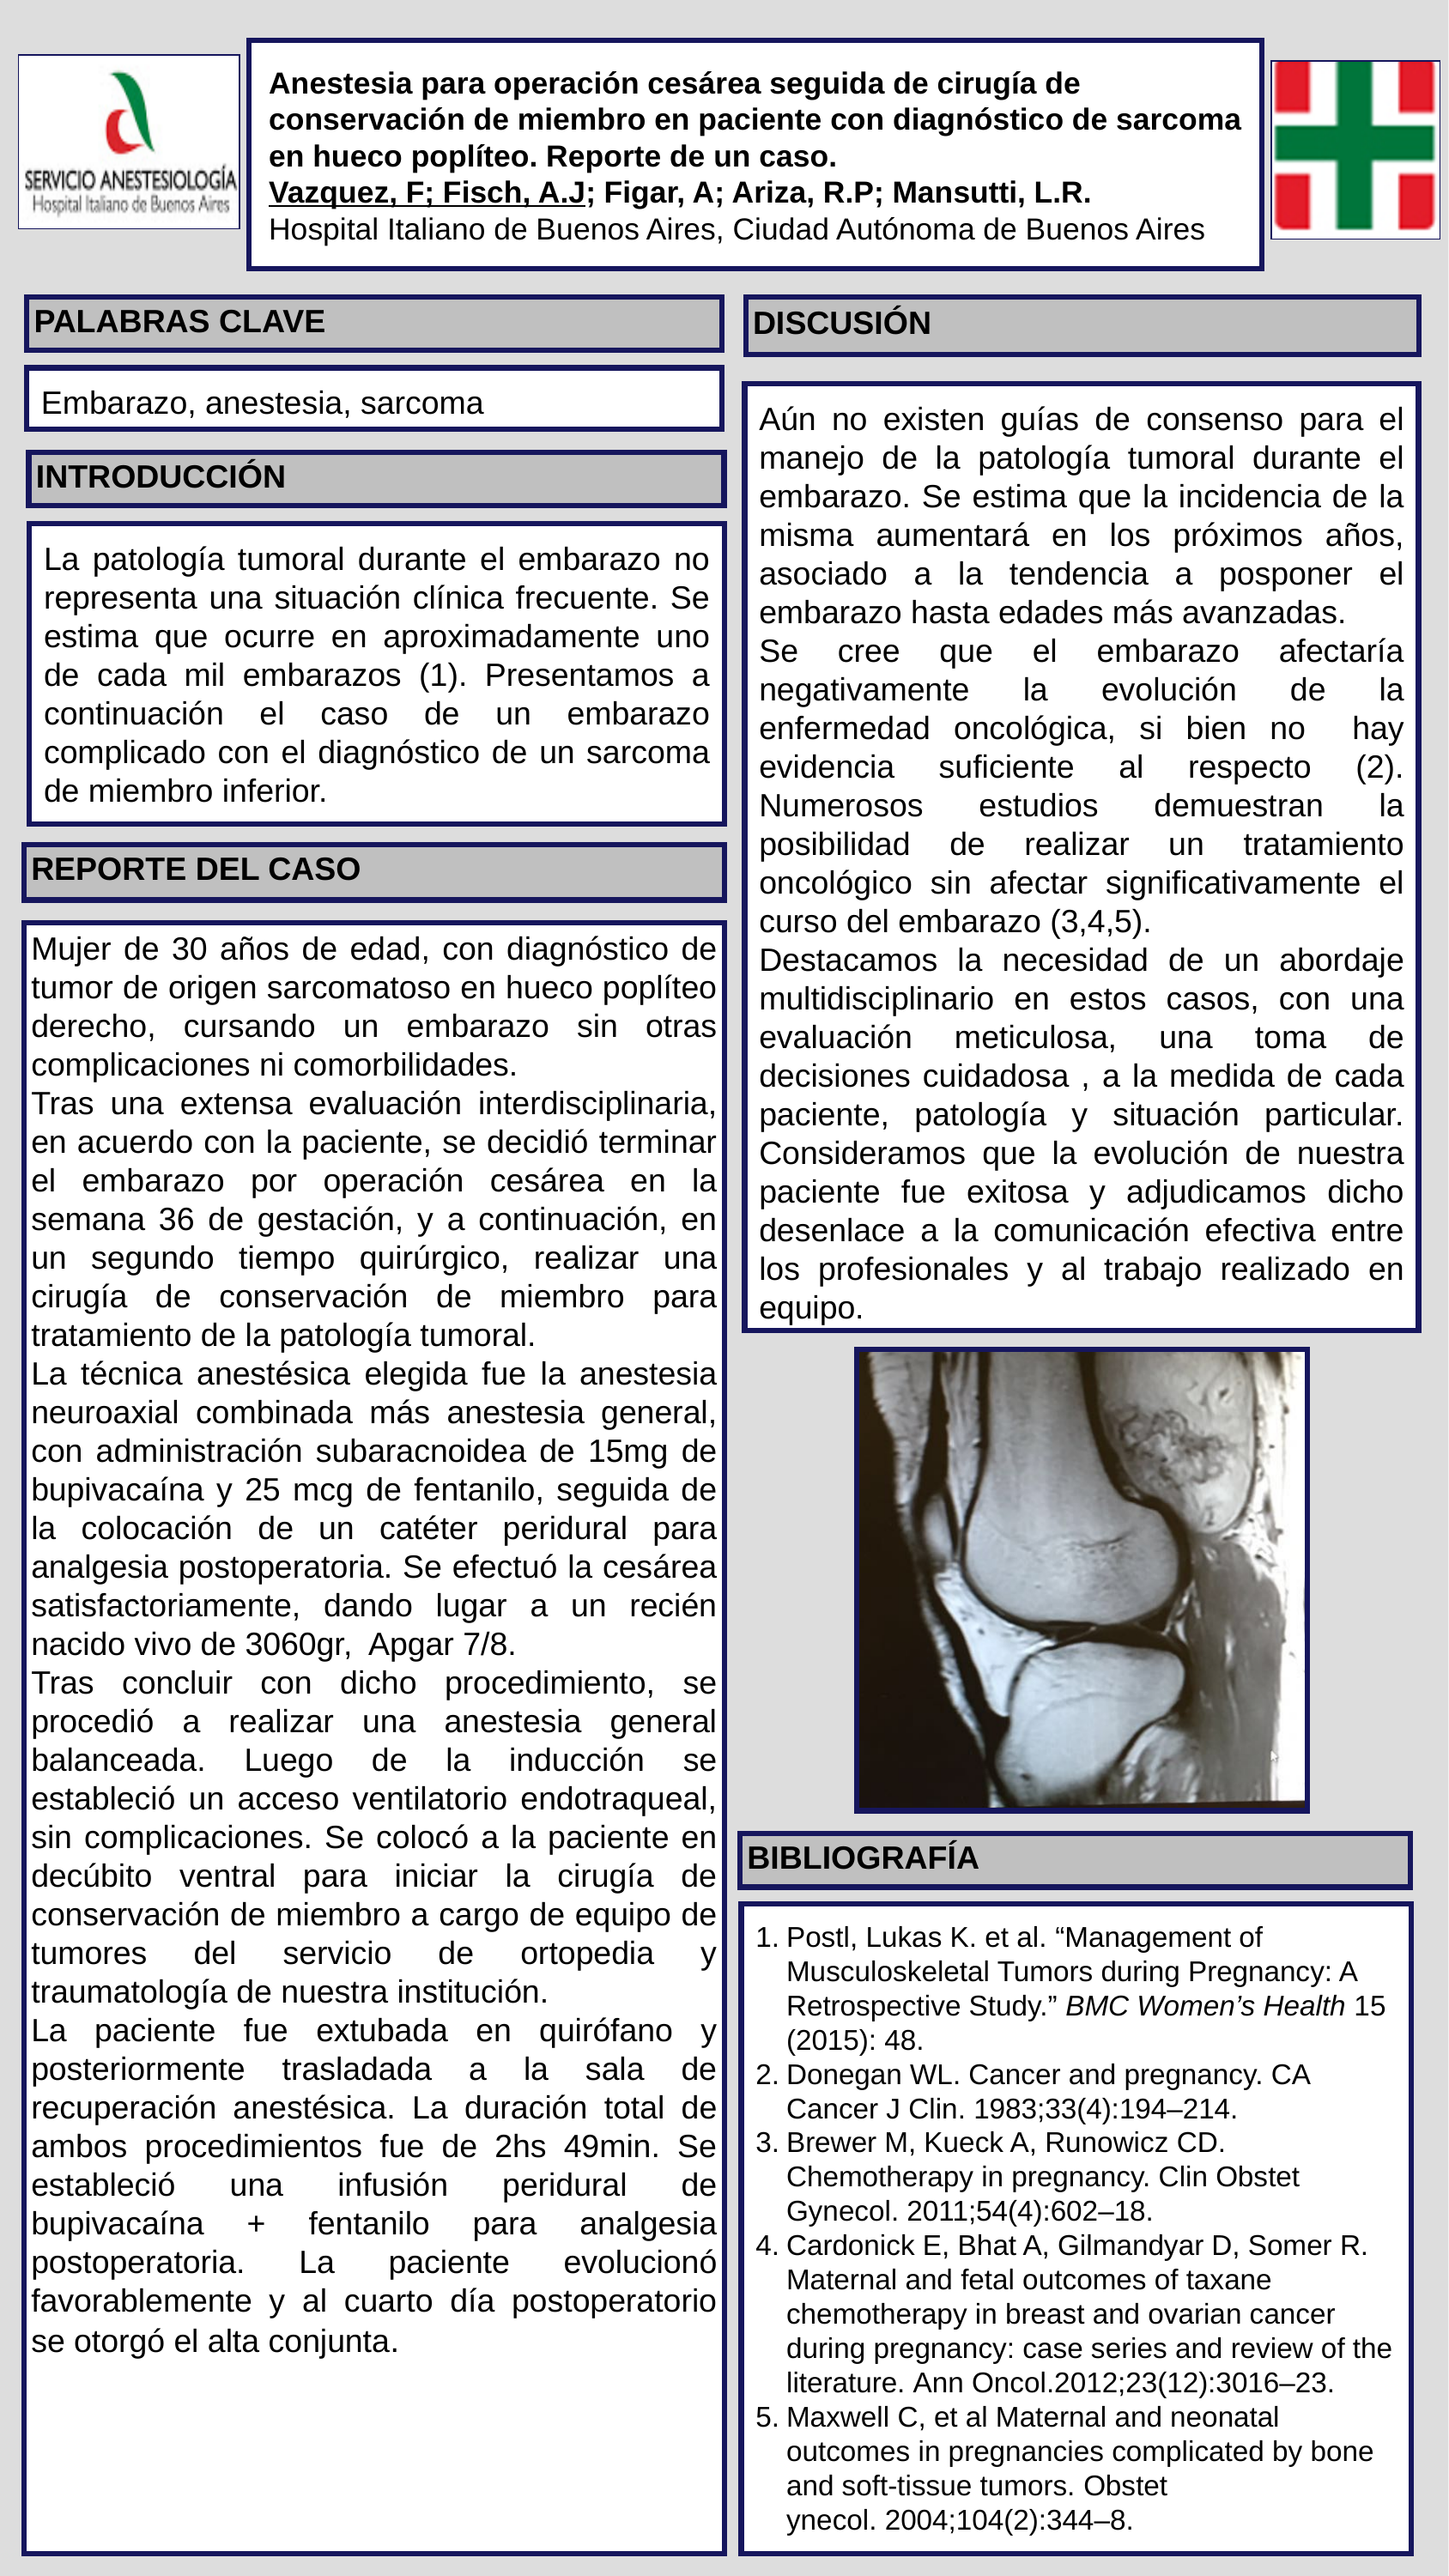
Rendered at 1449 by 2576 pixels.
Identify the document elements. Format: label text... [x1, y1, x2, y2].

text_box REPORTE DEL CASO Mujer de 30 años de edad, con diagnóstico de tumor de origen sarcomatoso en hueco poplíteo derecho, cursando un embarazo sin otras complicaciones ni comorbilidades. Tras una extensa evaluación interdisciplinaria, en acuerdo con la paciente, se decidió terminar el embarazo por operación cesárea en la semana 36 de gestación, y a continuación, en un segundo tiempo quirúrgico, realizar una cirugía de conservación de miembro para tratamiento de la patología tumoral. La técnica anestésica elegida fue la anestesia neuroaxial combinada más anestesia general, con administración subaracnoidea de 15mg de bupivacaína y 25 mcg de fentanilo, seguida de la colocación de un catéter peridural para analgesia postoperatoria. Se efectuó la cesárea satisfactoriamente, dando lugar a un recién nacido vivo de 3060gr, Apgar 7/8. Tras concluir con dicho procedimiento, se procedió a realizar una anestesia general balanceada. Luego de la inducción se estableció un acceso ventilatorio endotraqueal, sin complicaciones. Se colocó a la paciente en decúbito ventral para iniciar la cirugía de conservación de miembro a cargo de equipo de tumores del servicio de ortopedia y traumatología de nuestra institución. La paciente fue extubada en quirófano y posteriormente trasladada a la sala de recuperación anestésica. La duración total de ambos procedimientos fue de 2hs 49min. Se estableció una infusión peridural de bupivacaína + fentanilo para analgesia postoperatoria. La paciente evolucionó favorablemente y al cuarto día postoperatorio se otorgó el alta conjunta. [23, 844, 724, 900]
text_box Embarazo, anestesia, sarcoma [27, 367, 723, 430]
picture [18, 55, 239, 228]
text_box Postl, Lukas K. et al. “Management of Musculoskeletal Tumors during Pregnancy: A Retrospective Study.” BMC Women’s Health 15 (2015): 48. Donegan WL. Cancer and pregnancy. CA Cancer J Clin. 1983;33(4):194–214. Brewer M, Kueck A, Runowicz CD. Chemotherapy in pregnancy. Clin Obstet Gynecol. 2011;54(4):602–18. Cardonick E, Bhat A, Gilmandyar D, Somer R. Maternal and fetal outcomes of taxane chemotherapy in breast and ovarian cancer during pregnancy: case series and review of the literature. Ann Oncol.2012;23(12):3016–23. Maxwell C, et al Maternal and neonatal outcomes in pregnancies complicated by bone and soft-tissue tumors. Obstet ynecol. 2004;104(2):344–8. [741, 1904, 1412, 2555]
text_box [23, 923, 724, 2555]
picture [1271, 61, 1440, 239]
text_box Aún no existen guías de consenso para el manejo de la patología tumoral durante el embarazo. Se estima que la incidencia de la misma aumentará en los próximos años, asociado a la tendencia a posponer el embarazo hasta edades más avanzadas. Se cree que el embarazo afectaría negativamente la evolución de la enfermedad oncológica, si bien no hay evidencia suficiente al respecto (2). Numerosos estudios demuestran la posibilidad de realizar un tratamiento oncológico sin afectar significativamente el curso del embarazo (3,4,5). Destacamos la necesidad de un abordaje multidisciplinario en estos casos, con una evaluación meticulosa, una toma de decisiones cuidadosa , a la medida de cada paciente, patología y situación particular. Consideramos que la evolución de nuestra paciente fue exitosa y adjudicamos dicho desenlace a la comunicación efectiva entre los profesionales y al trabajo realizado en equipo. [744, 384, 1419, 1331]
text_box DISCUSIÓN [745, 296, 1419, 355]
text_box INTRODUCCIÓN [28, 452, 724, 506]
text_box Anestesia para operación cesárea seguida de cirugía de conservación de miembro en paciente con diagnóstico de sarcoma en hueco poplíteo. Reporte de un caso. Vazquez, F; Fisch, A.J; Figar, A; Ariza, R.P; Mansutti, L.R. Hospital Italiano de Buenos Aires, Ciudad Autónoma de Buenos Aires [249, 39, 1262, 270]
text_box BIBLIOGRAFÍA [740, 1834, 1410, 1888]
text_box PALABRAS CLAVE [27, 296, 723, 351]
text_box La patología tumoral durante el embarazo no representa una situación clínica frecuente. Se estima que ocurre en aproximadamente uno de cada mil embarazos (1). Presentamos a continuación el caso de un embarazo complicado con el diagnóstico de un sarcoma de miembro inferior. [29, 524, 724, 825]
picture [859, 1351, 1306, 1809]
